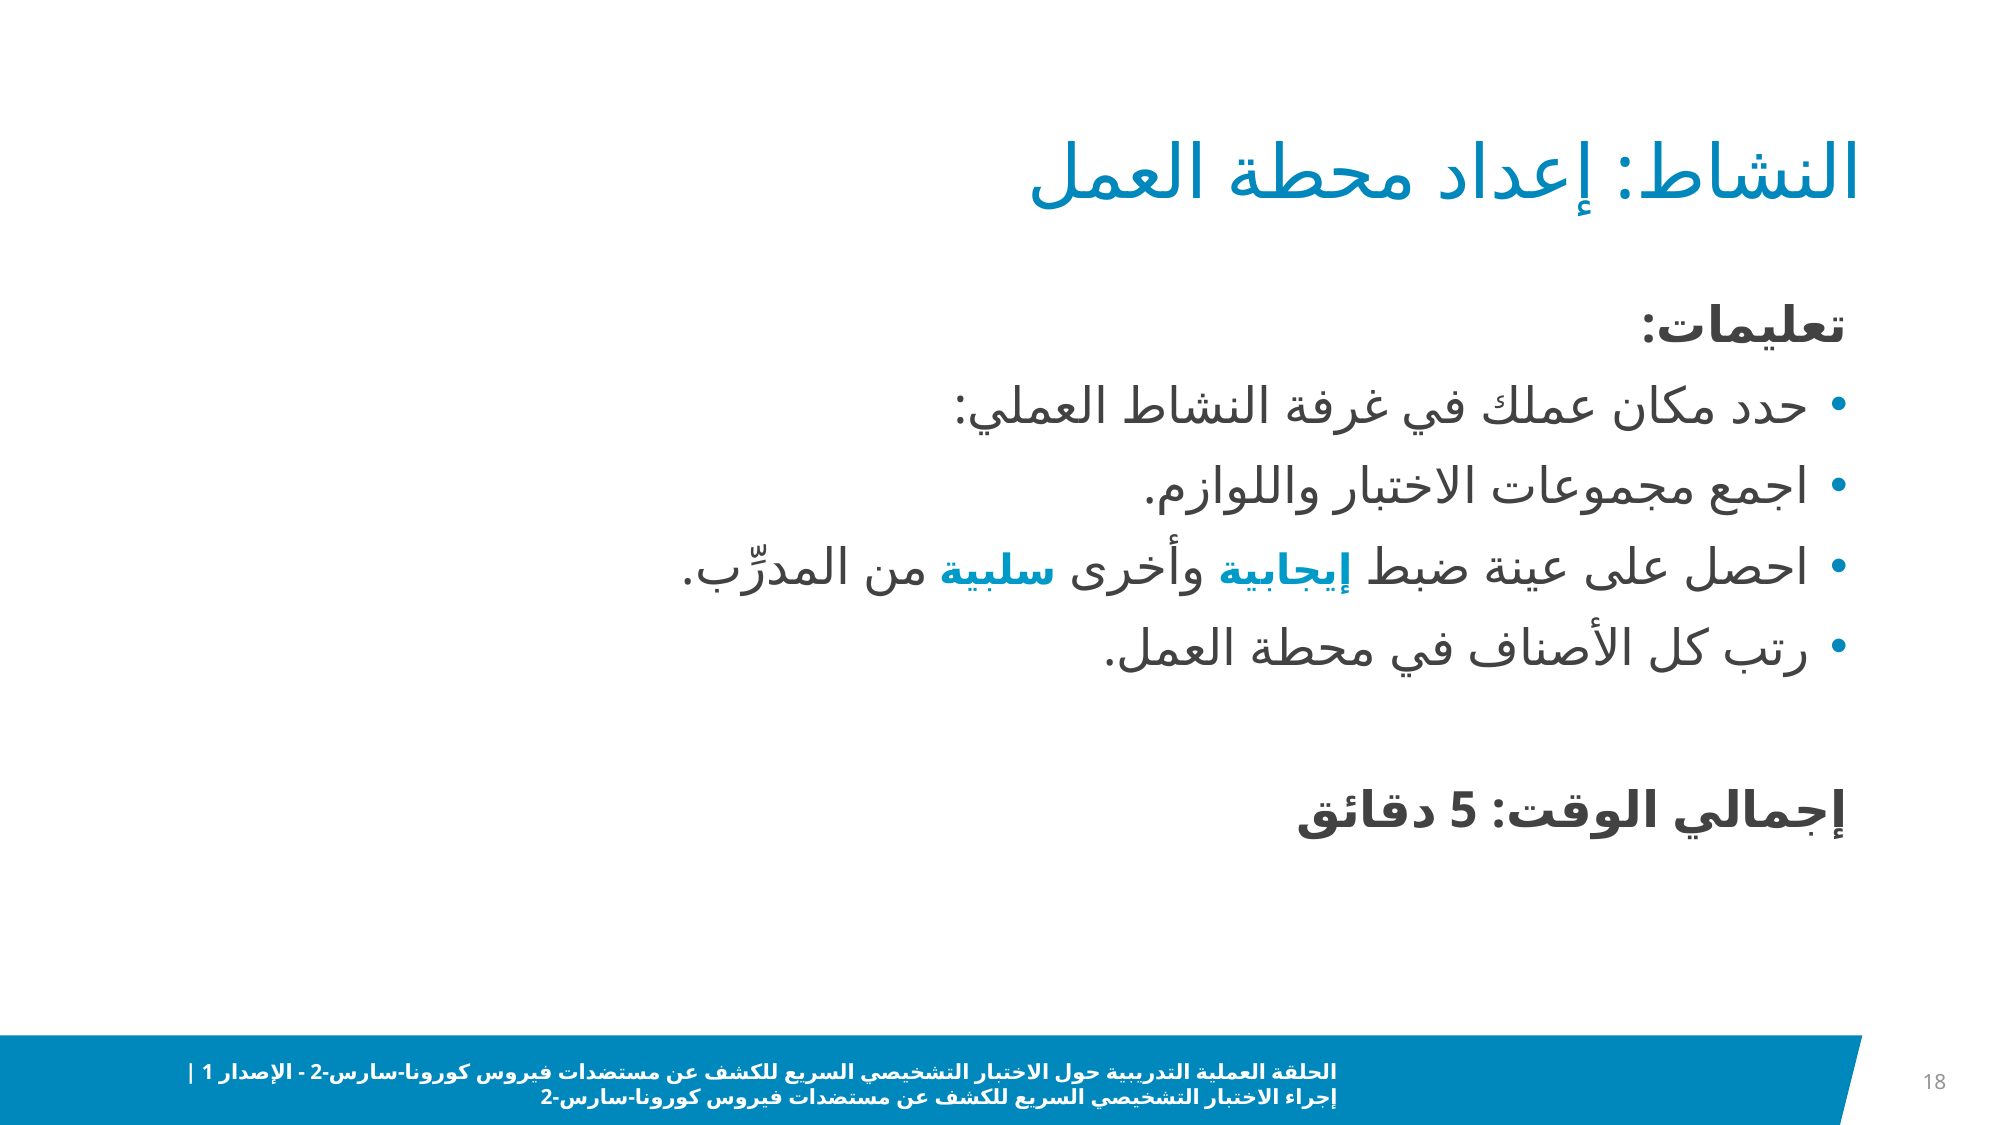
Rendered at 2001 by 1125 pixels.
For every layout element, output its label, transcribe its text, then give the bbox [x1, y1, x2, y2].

title ‫النشاط‬: إعداد محطة العمل [137, 59, 1863, 215]
slide_number 18 [1862, 1035, 1947, 1125]
footer الحلقة العملية التدريبية حول الاختبار التشخيصي السريع للكشف عن مستضدات فيروس كورونا-سارس-2 - الإصدار 1 | إجراء الاختبار التشخيصي السريع للكشف عن مستضدات فيروس كورونا-سارس-2 [137, 1042, 1338, 1125]
list تعليمات: حدد مكان عملك في غرفة النشاط العملي: اجمع مجموعات الاختبار واللوازم. احصل على عينة ضبط إيجابية وأخرى سلبية من المدرِّب. رتب كل الأصناف في محطة العمل. إجمالي الوقت: 5 دقائق [137, 284, 1863, 1014]
